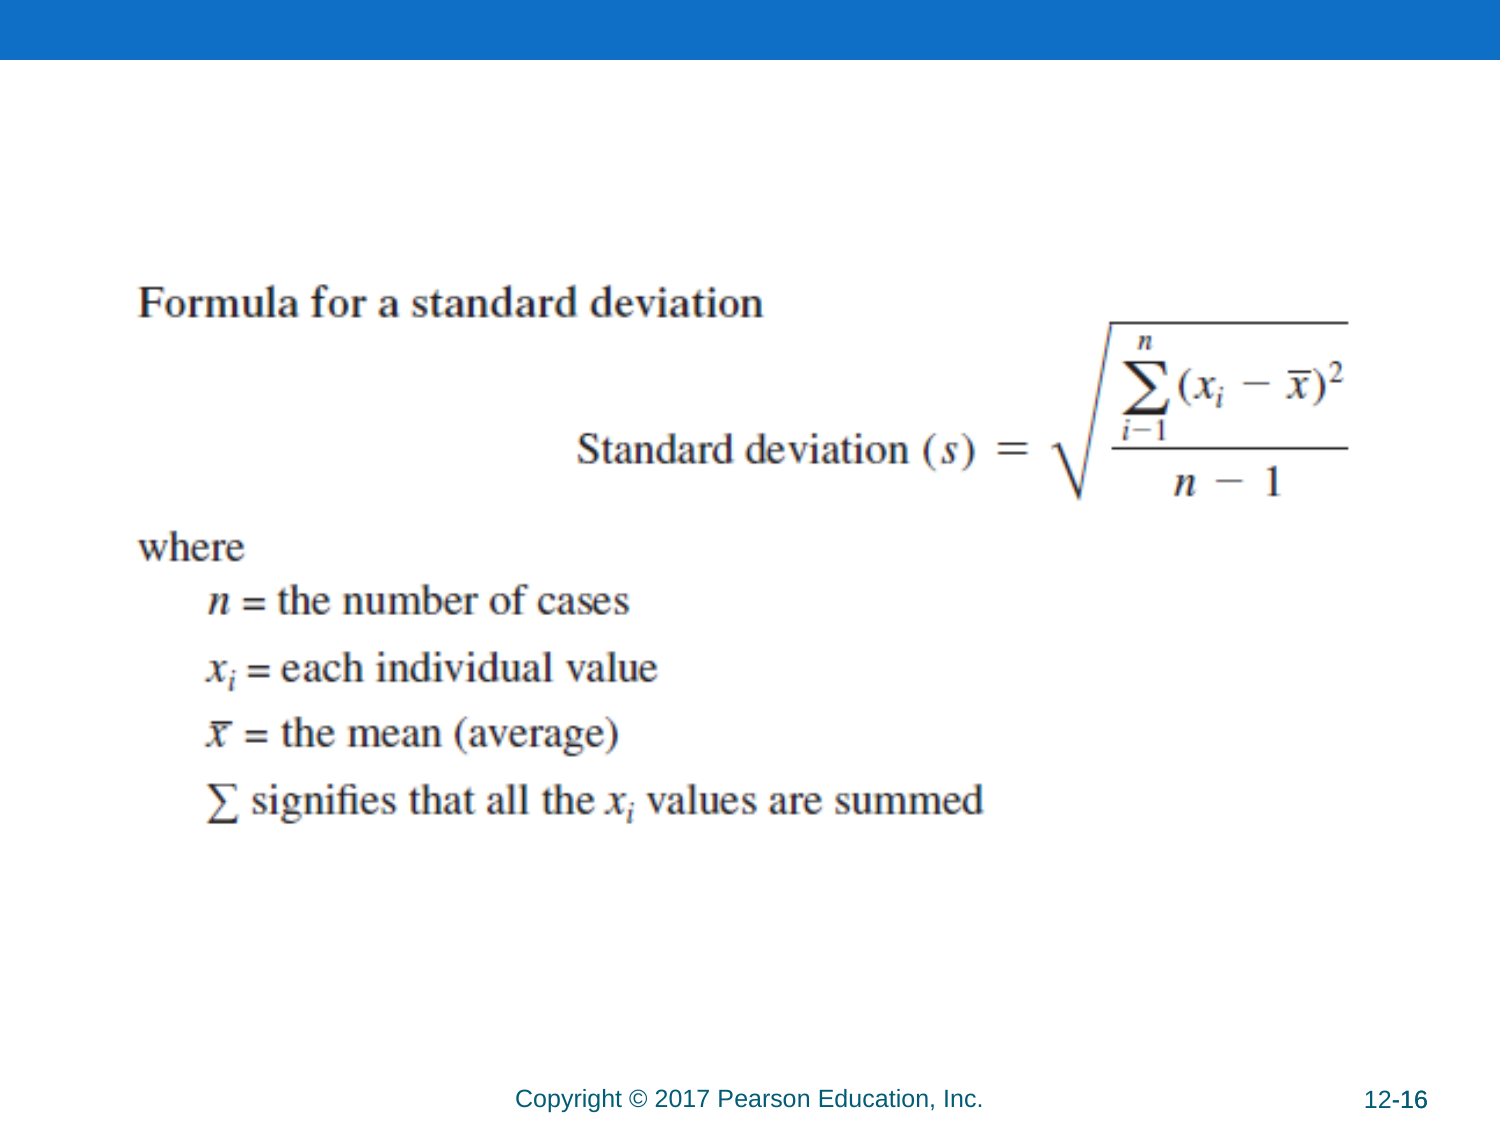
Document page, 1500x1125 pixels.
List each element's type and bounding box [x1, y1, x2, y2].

picture [641, 1100, 647, 1107]
picture [109, 283, 1400, 838]
